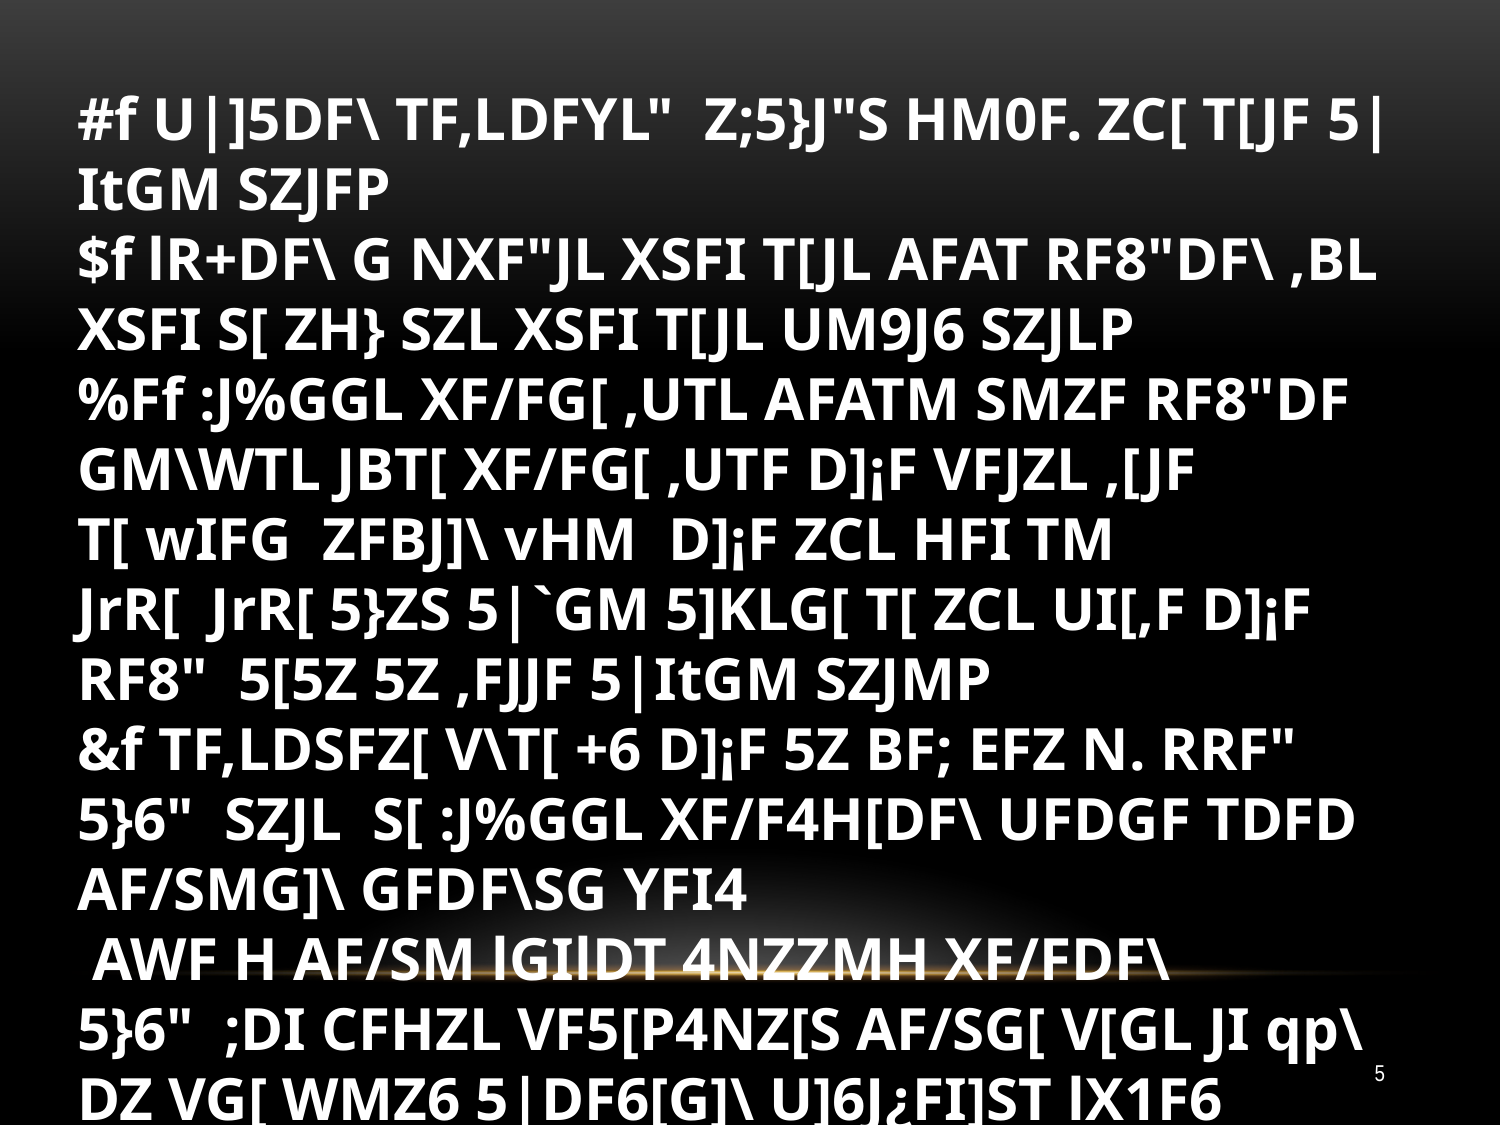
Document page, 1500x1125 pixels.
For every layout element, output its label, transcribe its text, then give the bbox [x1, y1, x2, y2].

text_box #f U|]5DF\ TF,LDFYL" Z;5}J"S HM0F. ZC[ T[JF 5|ItGM SZJFP $f lR+DF\ G NXF"JL XSFI T[JL AFAT RF8"DF\ ,BL XSFI S[ ZH} SZL XSFI T[JL UM9J6 SZJLP %Ff :J%GGL XF/FG[ ,UTL AFATM SMZF RF8"DF GM\WTL JBT[ XF/FG[ ,UTF D]¡F VFJZL ,[JF T[ wIFG ZFBJ]\ vHM D]¡F ZCL HFI TM JrR[ JrR[ 5}ZS 5|`GM 5]KLG[ T[ ZCL UI[,F D]¡F RF8" 5[5Z 5Z ,FJJF 5|ItGM SZJMP &f TF,LDSFZ[ V\T[ +6 D]¡F 5Z BF; EFZ N. RRF" 5}6" SZJL S[ :J%GGL XF/F4H[DF\ UFDGF TDFD AF/SMG]\ GFDF\SG YFI4 AWF H AF/SM lGIlDT 4NZZMH XF/FDF\ 5}6" ;DI CFHZL VF5[P4NZ[S AF/SG[ V[GL JI qp\DZ VG[ WMZ6 5|DF6[G]\ U]6J¿FI]ST lX1F6 D/[ VG[ V[ D]HA X{1Fl6S l;lw£ D[/J[P [62, 74, 1425, 1125]
picture [0, 0, 1500, 1125]
slide_number 5 [1237, 1042, 1400, 1103]
